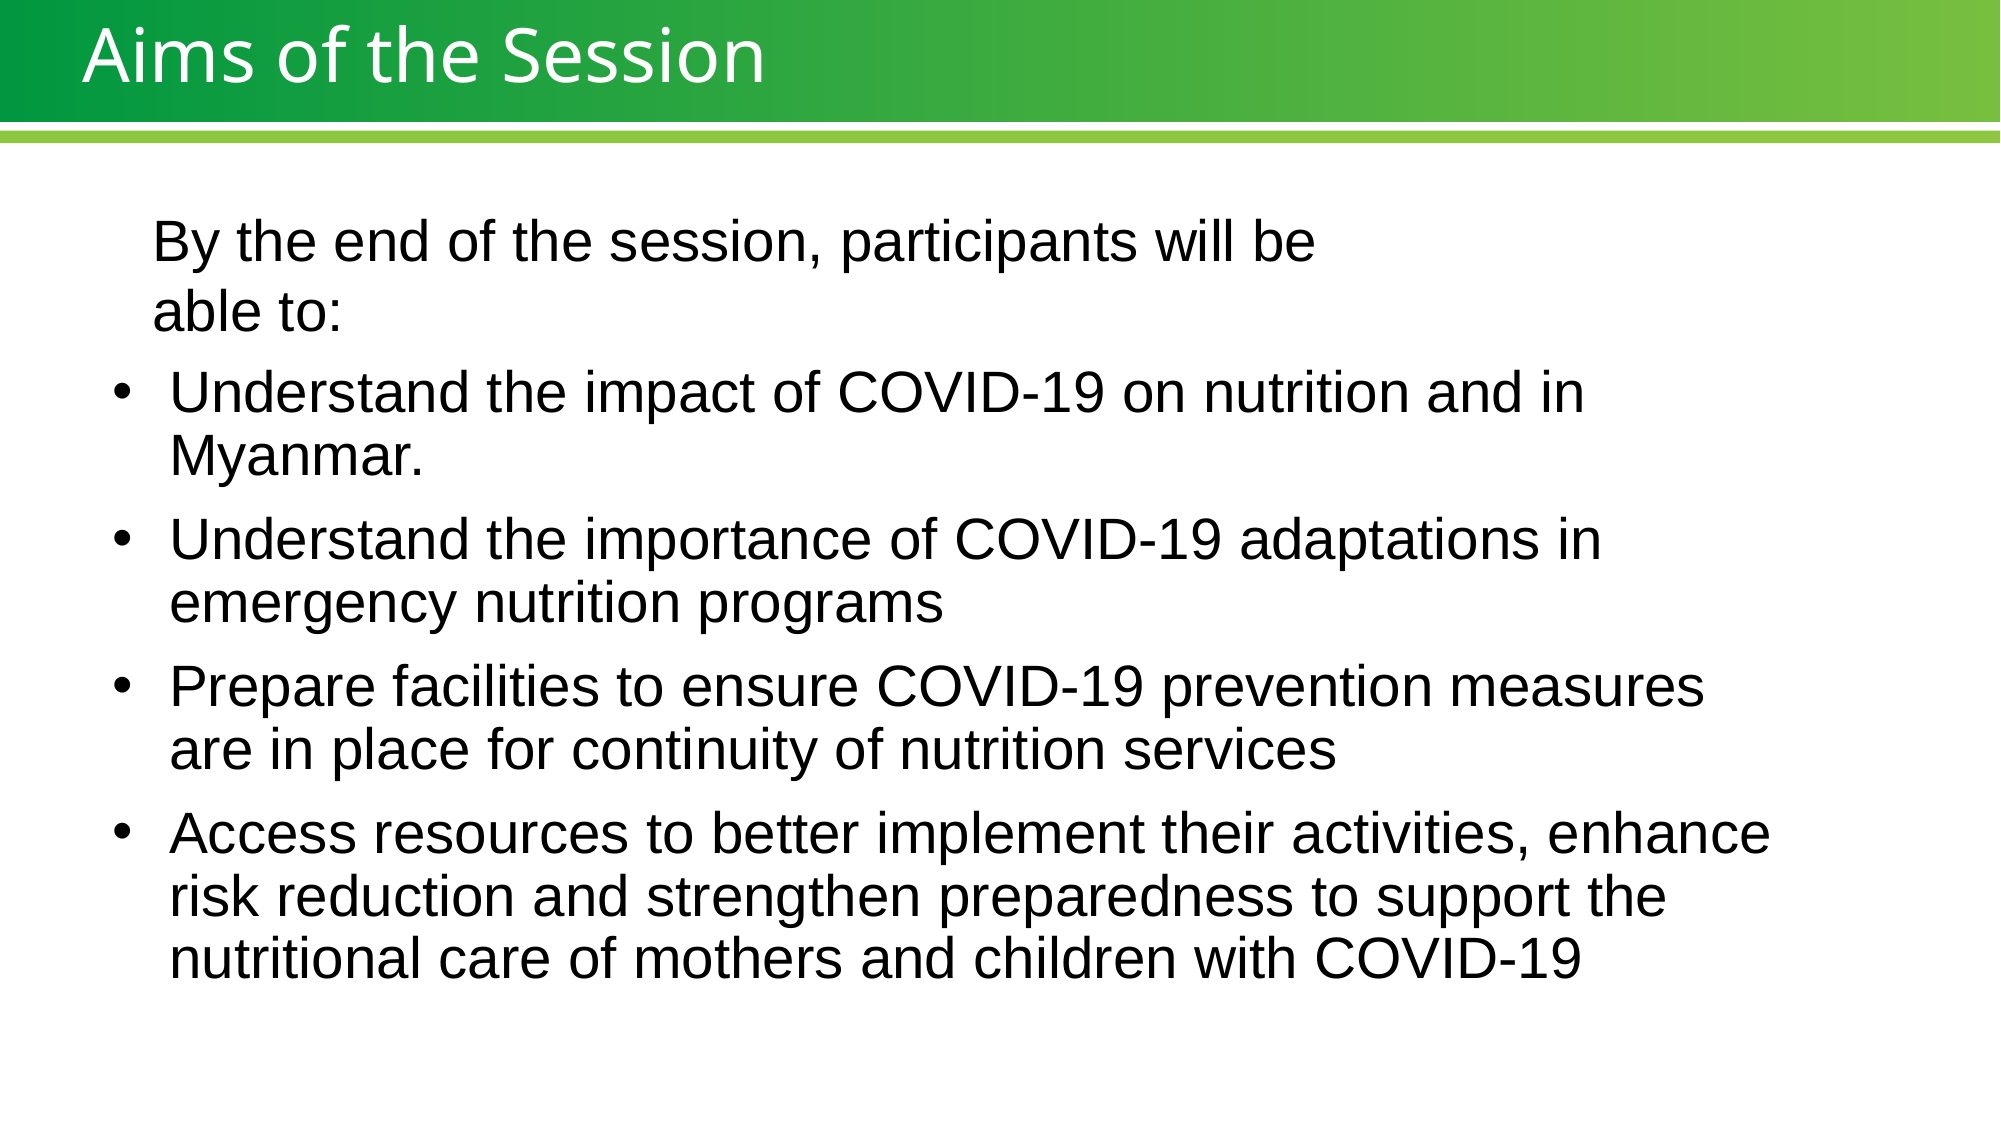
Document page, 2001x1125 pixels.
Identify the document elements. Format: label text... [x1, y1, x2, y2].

title Aims of the Session [48, 5, 1927, 112]
text_box By the end of the session, participants will be able to: [137, 195, 1450, 272]
list Understand the impact of COVID-19 on nutrition and in Myanmar. Understand the importance of COVID-19 adaptations in emergency nutrition programs Prepare facilities to ensure COVID-19 prevention measures are in place for continuity of nutrition services Access resources to better implement their activities, enhance risk reduction and strengthen preparedness to support the nutritional care of mothers and children with COVID-19 [79, 355, 1792, 1044]
